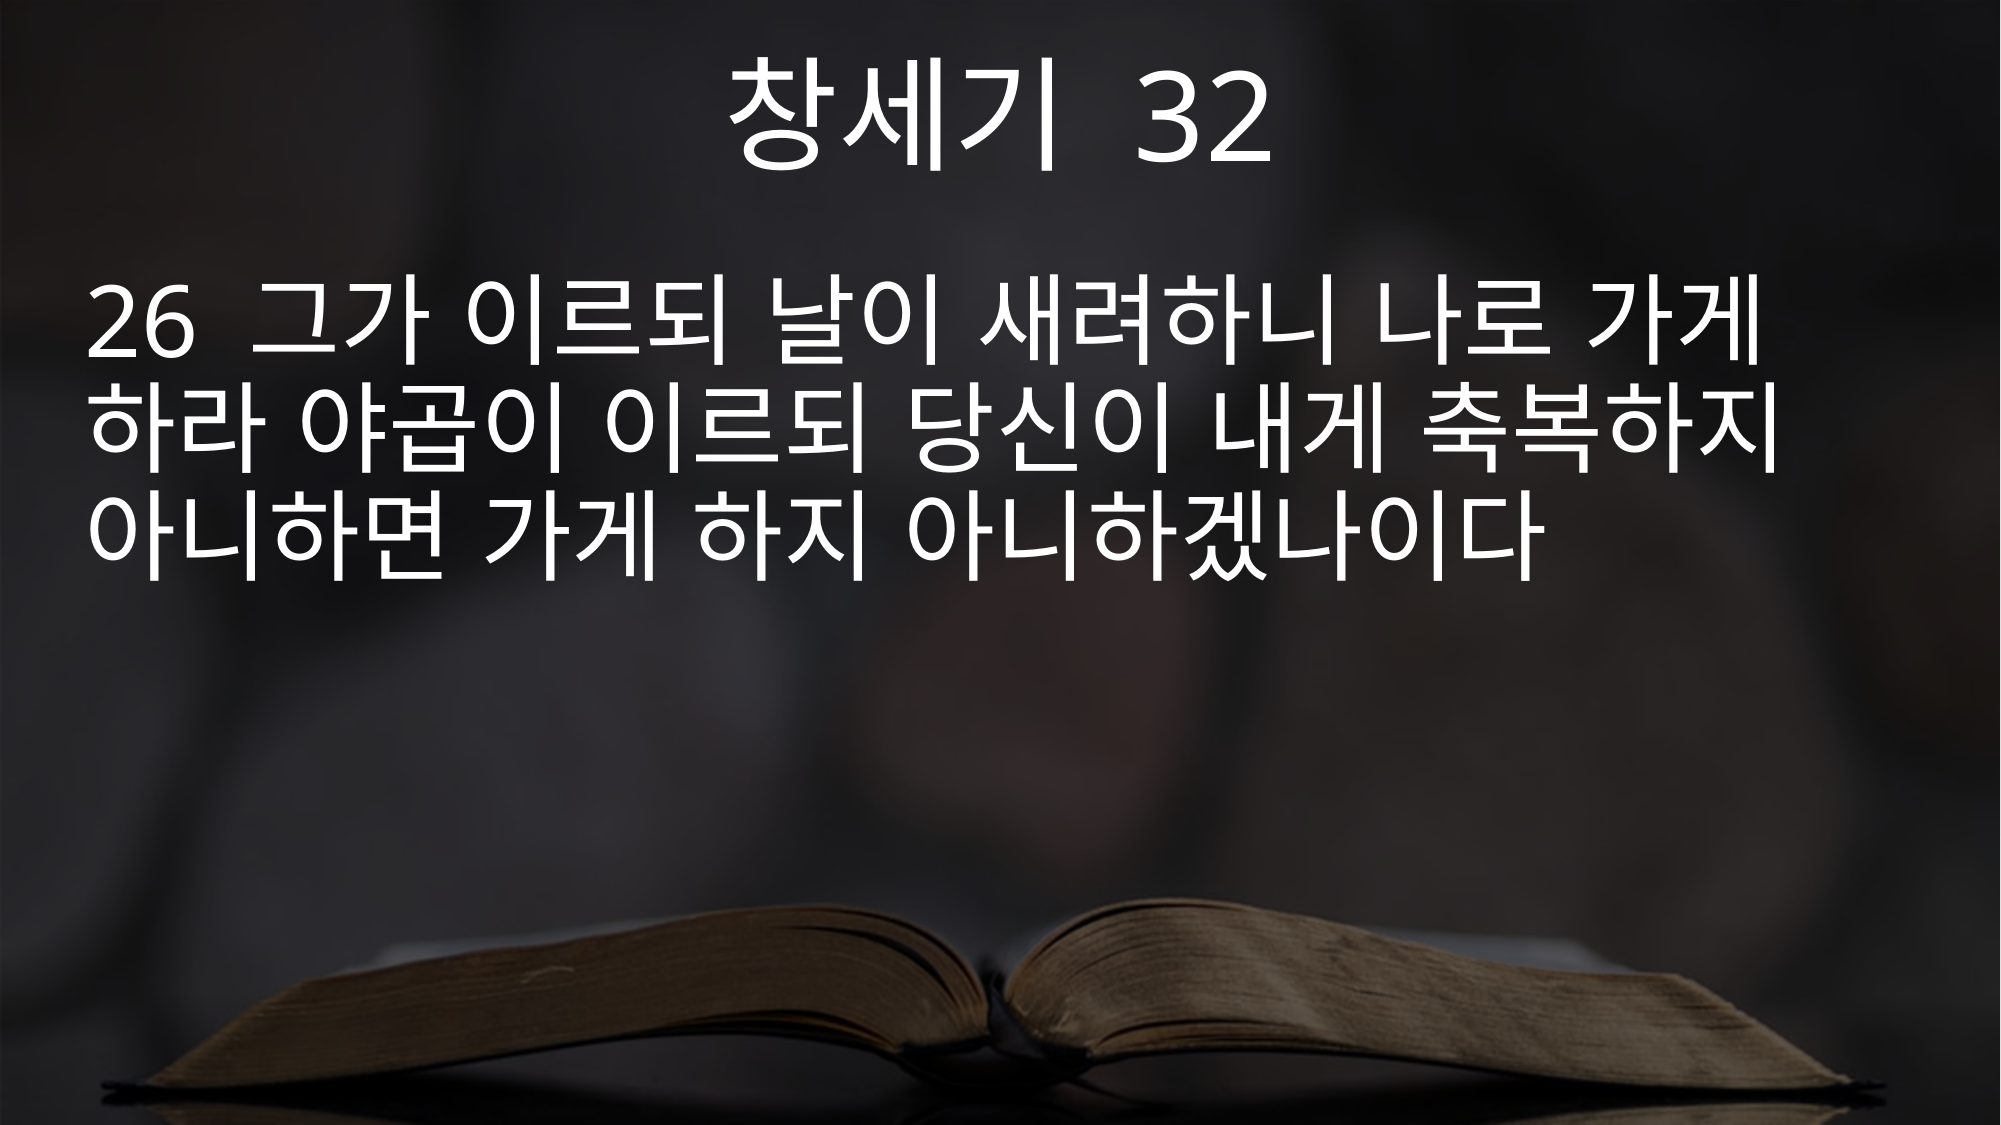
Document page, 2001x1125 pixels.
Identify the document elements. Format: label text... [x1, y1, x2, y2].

footer 창세기 32 [0, 32, 2000, 192]
picture [0, 0, 2001, 1125]
list 26 그가 이르되 날이 새려하니 나로 가게 하라 야곱이 이르되 당신이 내게 축복하지 아니하면 가게 하지 아니하겠나이다 [69, 263, 1953, 423]
